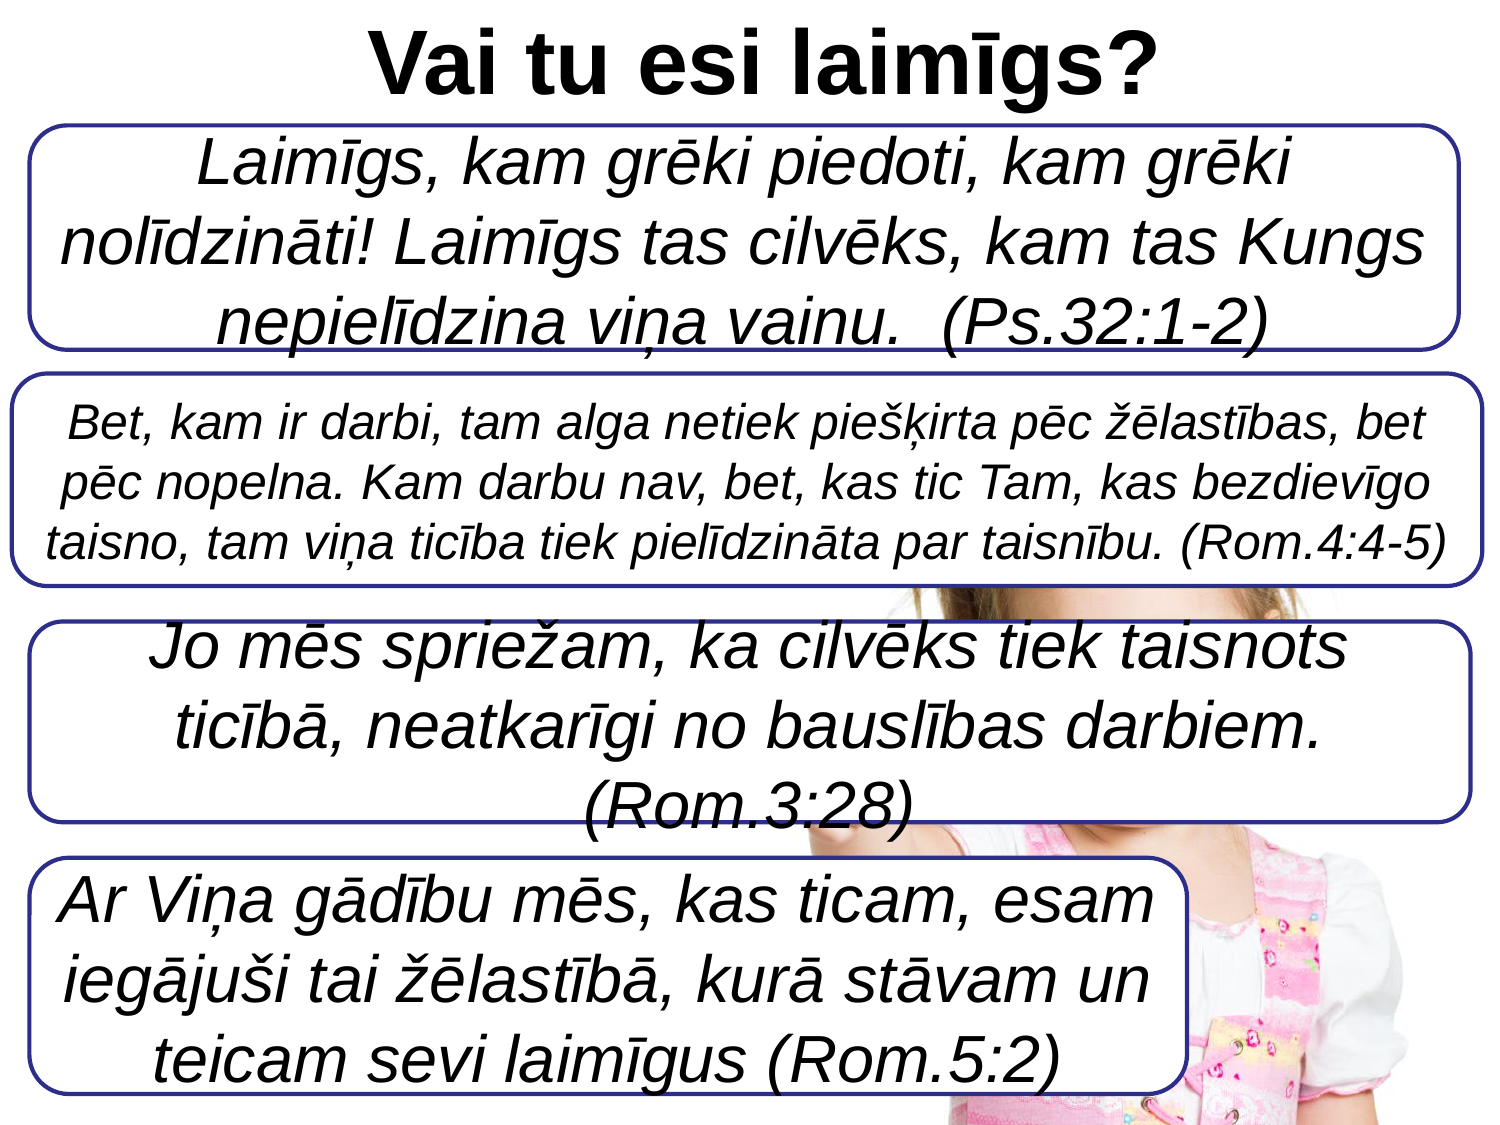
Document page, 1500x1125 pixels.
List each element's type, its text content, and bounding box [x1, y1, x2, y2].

text_box Laimīgs, kam grēki piedoti, kam grēki nolīdzināti! Laimīgs tas cilvēks, kam tas Kungs nepielīdzina viņa vainu. (Ps.32:1-2) [27, 123, 1461, 352]
picture [748, 373, 1500, 1125]
text_box Vai tu esi laimīgs? [29, 0, 1500, 90]
text_box Bet, kam ir darbi, tam alga netiek piešķirta pēc žēlastības, bet pēc nopelna. Kam darbu nav, bet, kas tic Tam, kas bezdievīgo taisno, tam viņa ticība tiek pielīdzināta par taisnību. (Rom.4:4-5) [9, 371, 749, 589]
text_box Jo mēs spriežam, ka cilvēks tiek taisnots ticībā, neatkarīgi no bauslības darbiem. (Rom.3:28) [27, 619, 743, 825]
text_box Ar Viņa gādību mēs, kas ticam, esam iegājuši tai žēlastībā, kurā stāvam un teicam sevi laimīgus (Rom.5:2) [27, 855, 743, 1097]
